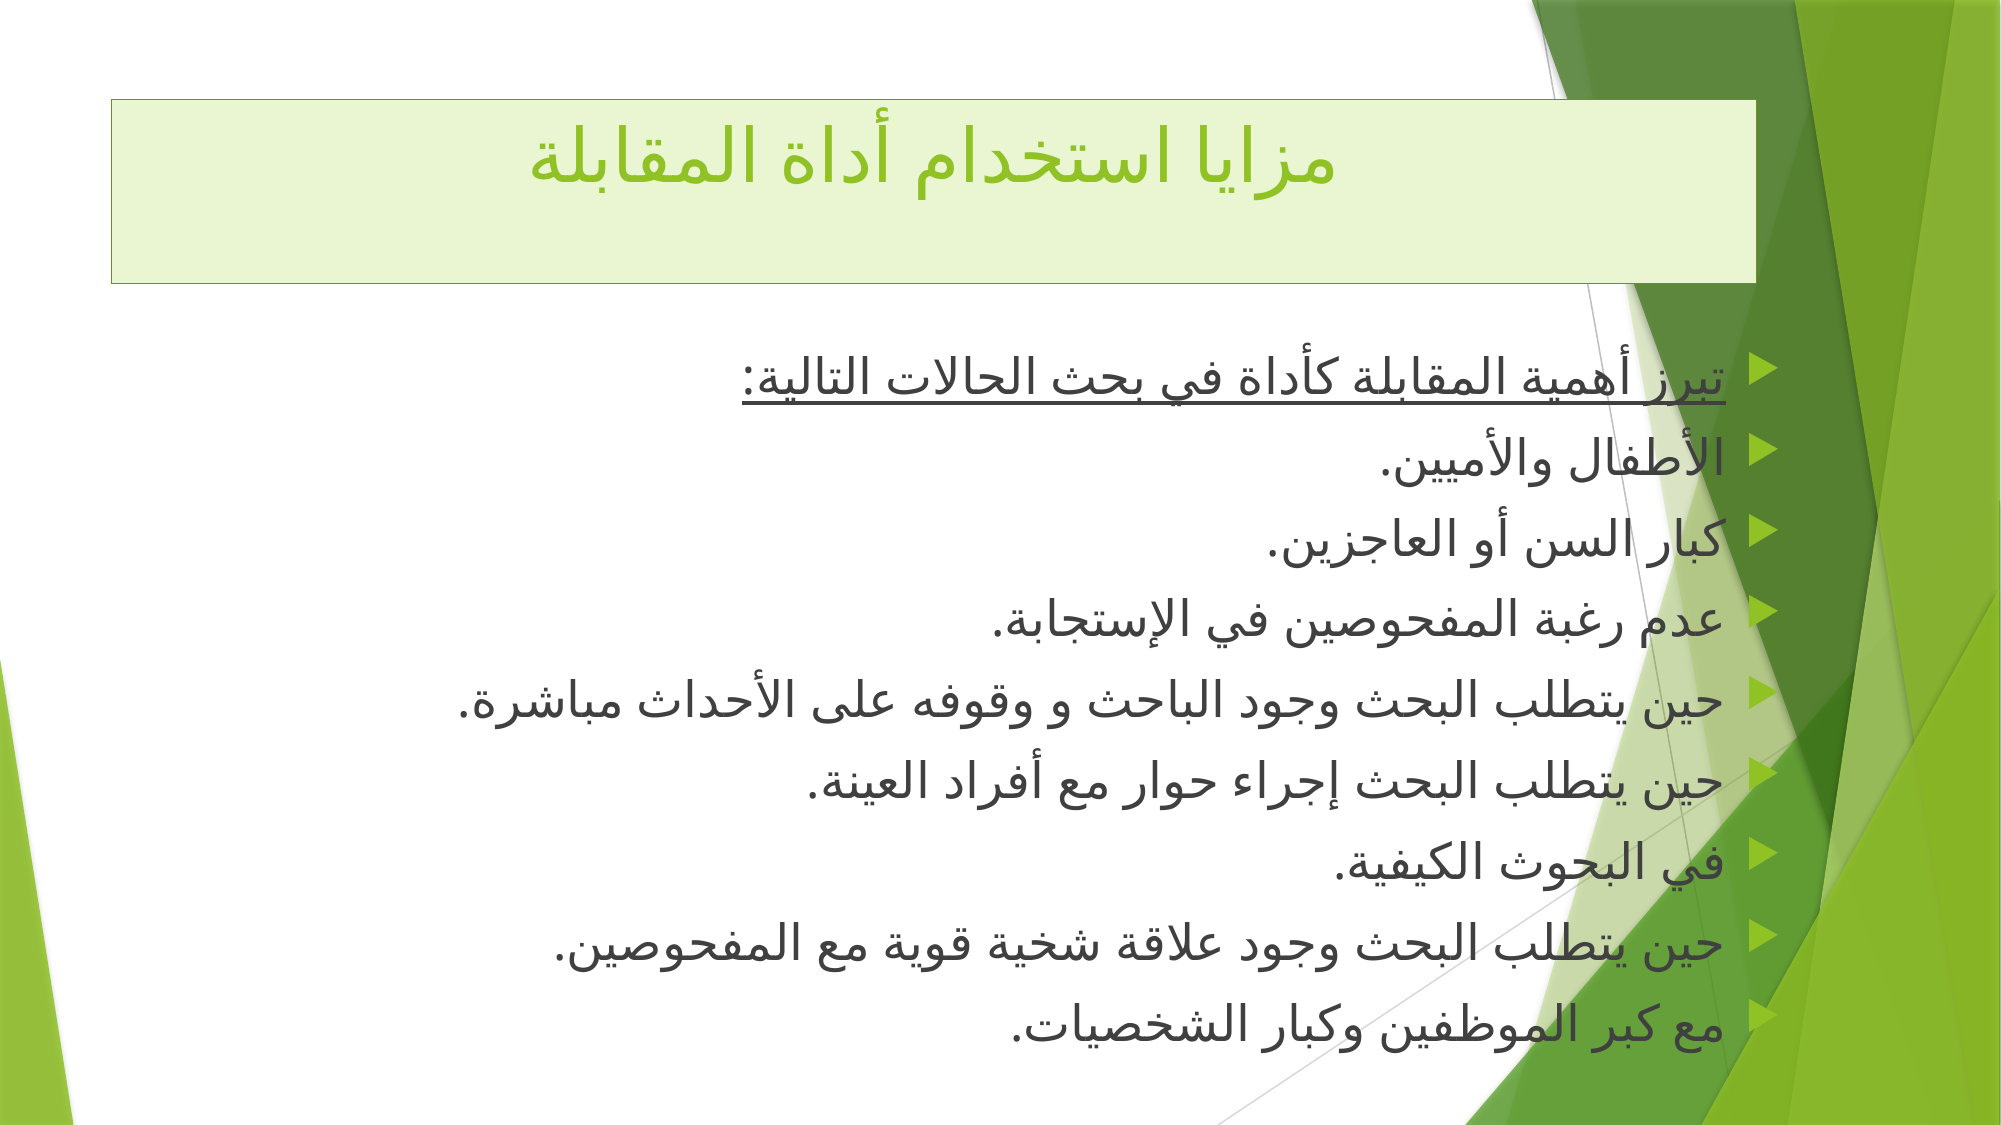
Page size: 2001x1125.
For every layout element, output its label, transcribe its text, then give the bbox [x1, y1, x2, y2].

title مزايا استخدام أداة المقابلة [111, 99, 1757, 284]
list تبرز أهمية المقابلة كأداة في بحث الحالات التالية: الأطفال والأميين. كبار السن أو العاجزين. عدم رغبة المفحوصين في الإستجابة. حين يتطلب البحث وجود الباحث و وقوفه على الأحداث مباشرة. حين يتطلب البحث إجراء حوار مع أفراد العينة. في البحوث الكيفية. حين يتطلب البحث وجود علاقة شخية قوية مع المفحوصين. مع كبر الموظفين وكبار الشخصيات. [111, 336, 1798, 1085]
